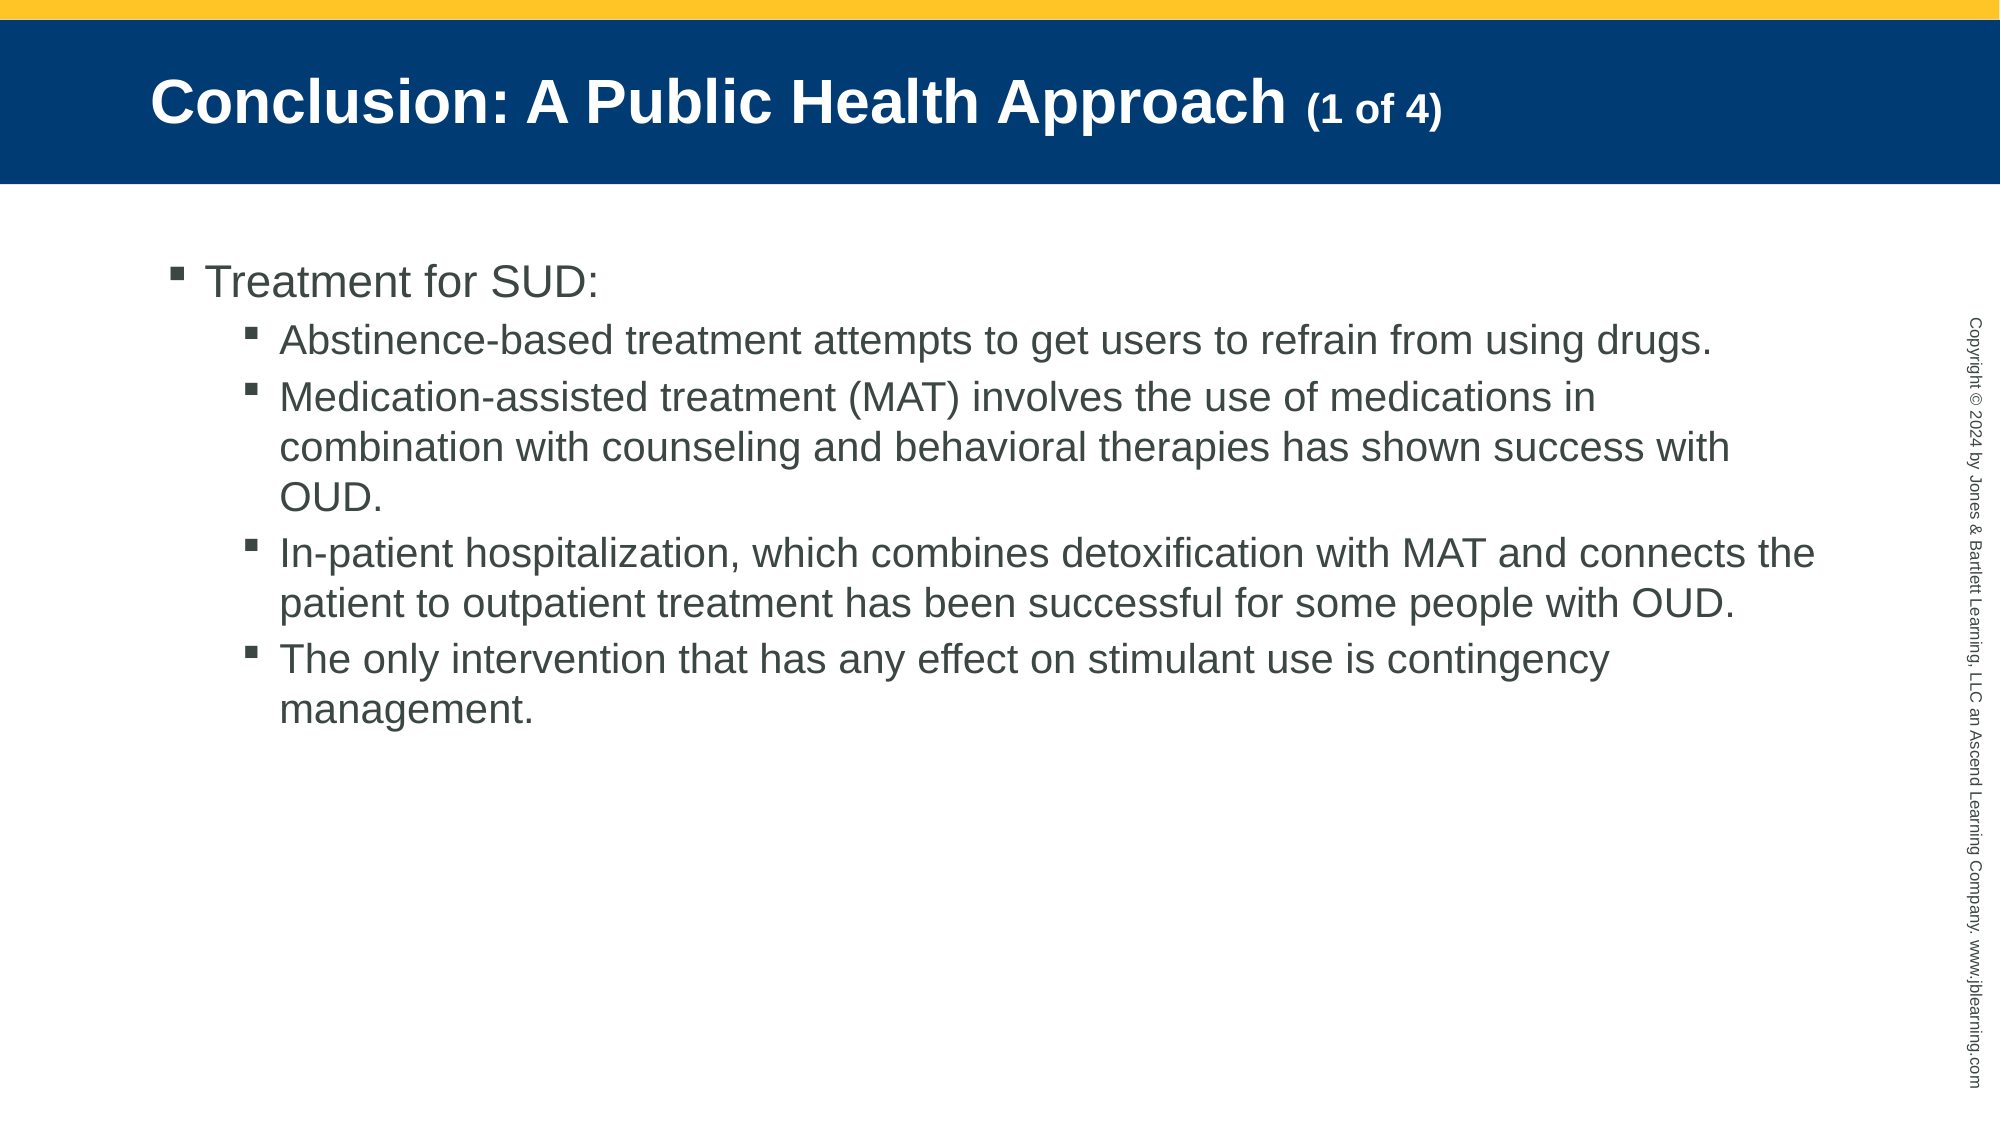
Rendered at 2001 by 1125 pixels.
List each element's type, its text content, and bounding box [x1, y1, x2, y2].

title Conclusion: A Public Health Approach (1 of 4) [0, 19, 2000, 185]
list Treatment for SUD: Abstinence-based treatment attempts to get users to refrain from using drugs. Medication-assisted treatment (MAT) involves the use of medications in combination with counseling and behavioral therapies has shown success with OUD. In-patient hospitalization, which combines detoxification with MAT and connects the patient to outpatient treatment has been successful for some people with OUD. The only intervention that has any effect on stimulant use is contingency management. [151, 244, 1840, 1016]
